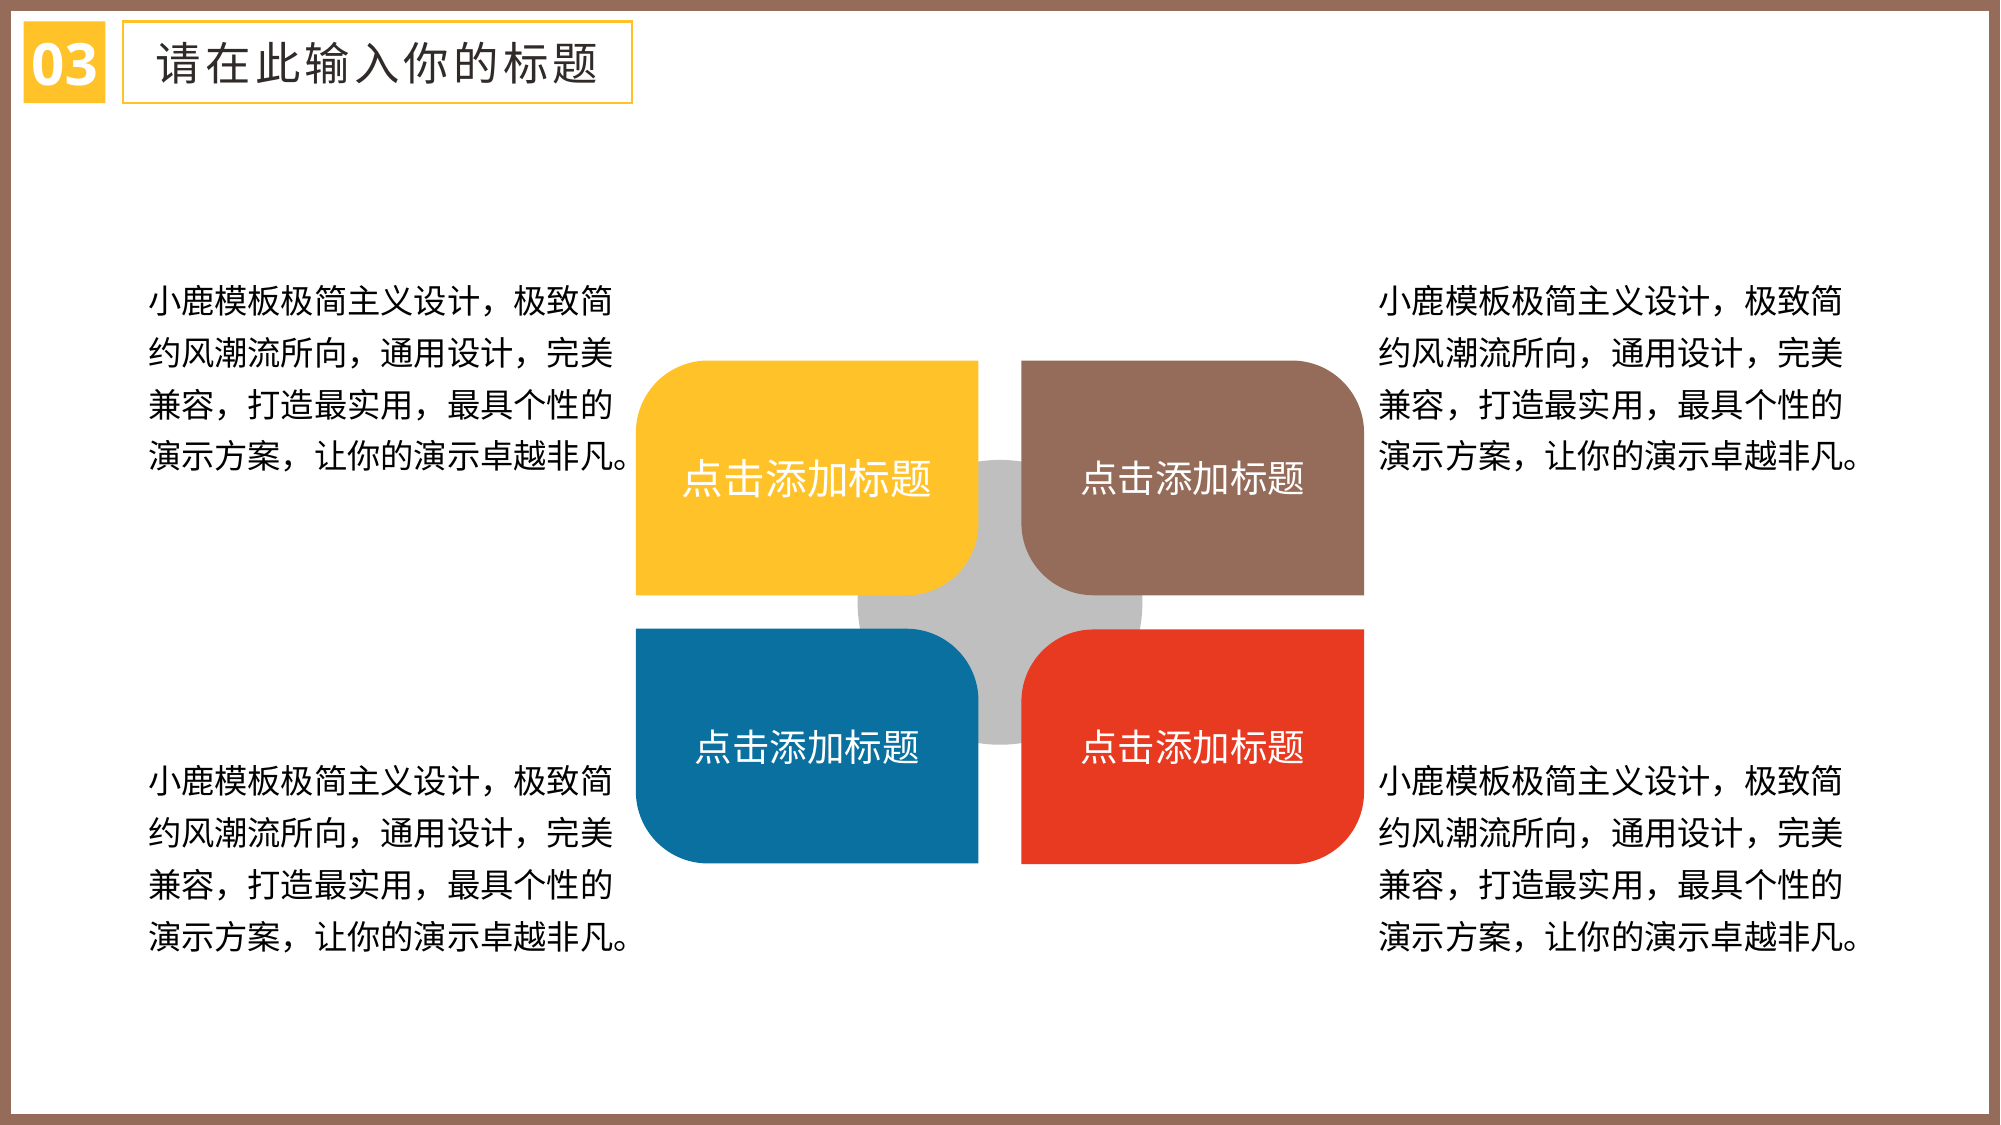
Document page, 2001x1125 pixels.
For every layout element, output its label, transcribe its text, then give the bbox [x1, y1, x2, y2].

text_box [0, 0, 2000, 1125]
text_box 点击添加标题 [634, 359, 980, 597]
text_box 点击添加标题 [634, 627, 980, 865]
text_box 点击添加标题 [1020, 359, 1366, 597]
text_box 小鹿模板极简主义设计，极致简约风潮流所向，通用设计，完美兼容，打造最实用，最具个性的演示方案，让你的演示卓越非凡。 [1364, 740, 1869, 964]
text_box 请在此输入你的标题 [122, 20, 633, 104]
text_box 点击添加标题 [1020, 628, 1366, 866]
text_box 03 [23, 20, 106, 104]
text_box 小鹿模板极简主义设计，极致简约风潮流所向，通用设计，完美兼容，打造最实用，最具个性的演示方案，让你的演示卓越非凡。 [1364, 260, 1869, 483]
text_box 小鹿模板极简主义设计，极致简约风潮流所向，通用设计，完美兼容，打造最实用，最具个性的演示方案，让你的演示卓越非凡。 [133, 740, 638, 964]
text_box [856, 458, 1144, 746]
text_box 小鹿模板极简主义设计，极致简约风潮流所向，通用设计，完美兼容，打造最实用，最具个性的演示方案，让你的演示卓越非凡。 [133, 260, 638, 483]
